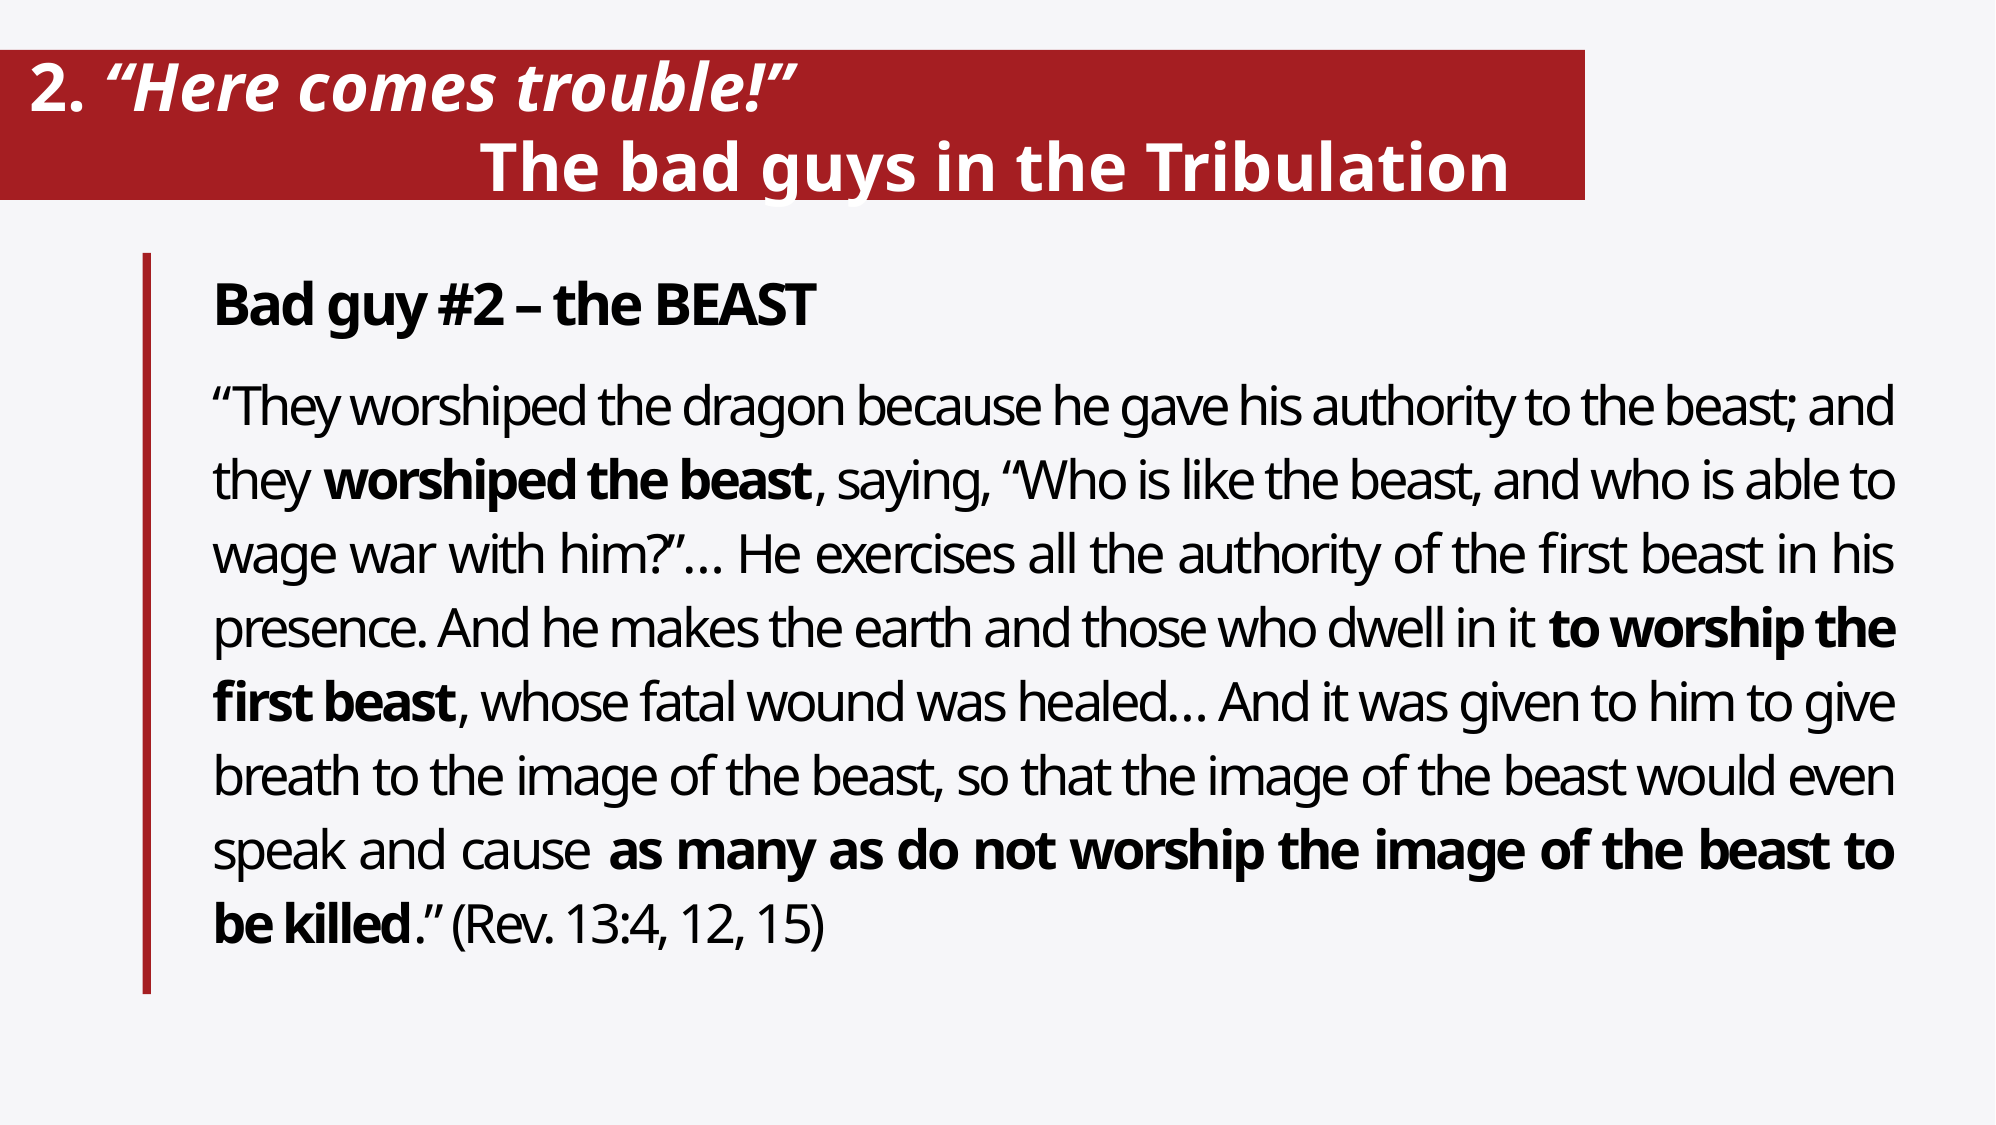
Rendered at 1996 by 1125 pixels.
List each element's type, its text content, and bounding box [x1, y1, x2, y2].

title 2. “Here comes trouble!” The bad guys in the Tribulation [14, 62, 1810, 188]
subtitle Bad guy #2 – the BEAST “They worshiped the dragon because he gave his authority to the beast; and they worshiped the beast, saying, “Who is like the beast, and who is able to wage war with him?”… He exercises all the authority of the first beast in his presence. And he makes the earth and those who dwell in it to worship the first beast, whose fatal wound was healed… And it was given to him to give breath to the image of the beast, so that the image of the beast would even speak and cause as many as do not worship the image of the beast to be killed.” (Rev. 13:4, 12, 15) [197, 249, 1910, 1000]
